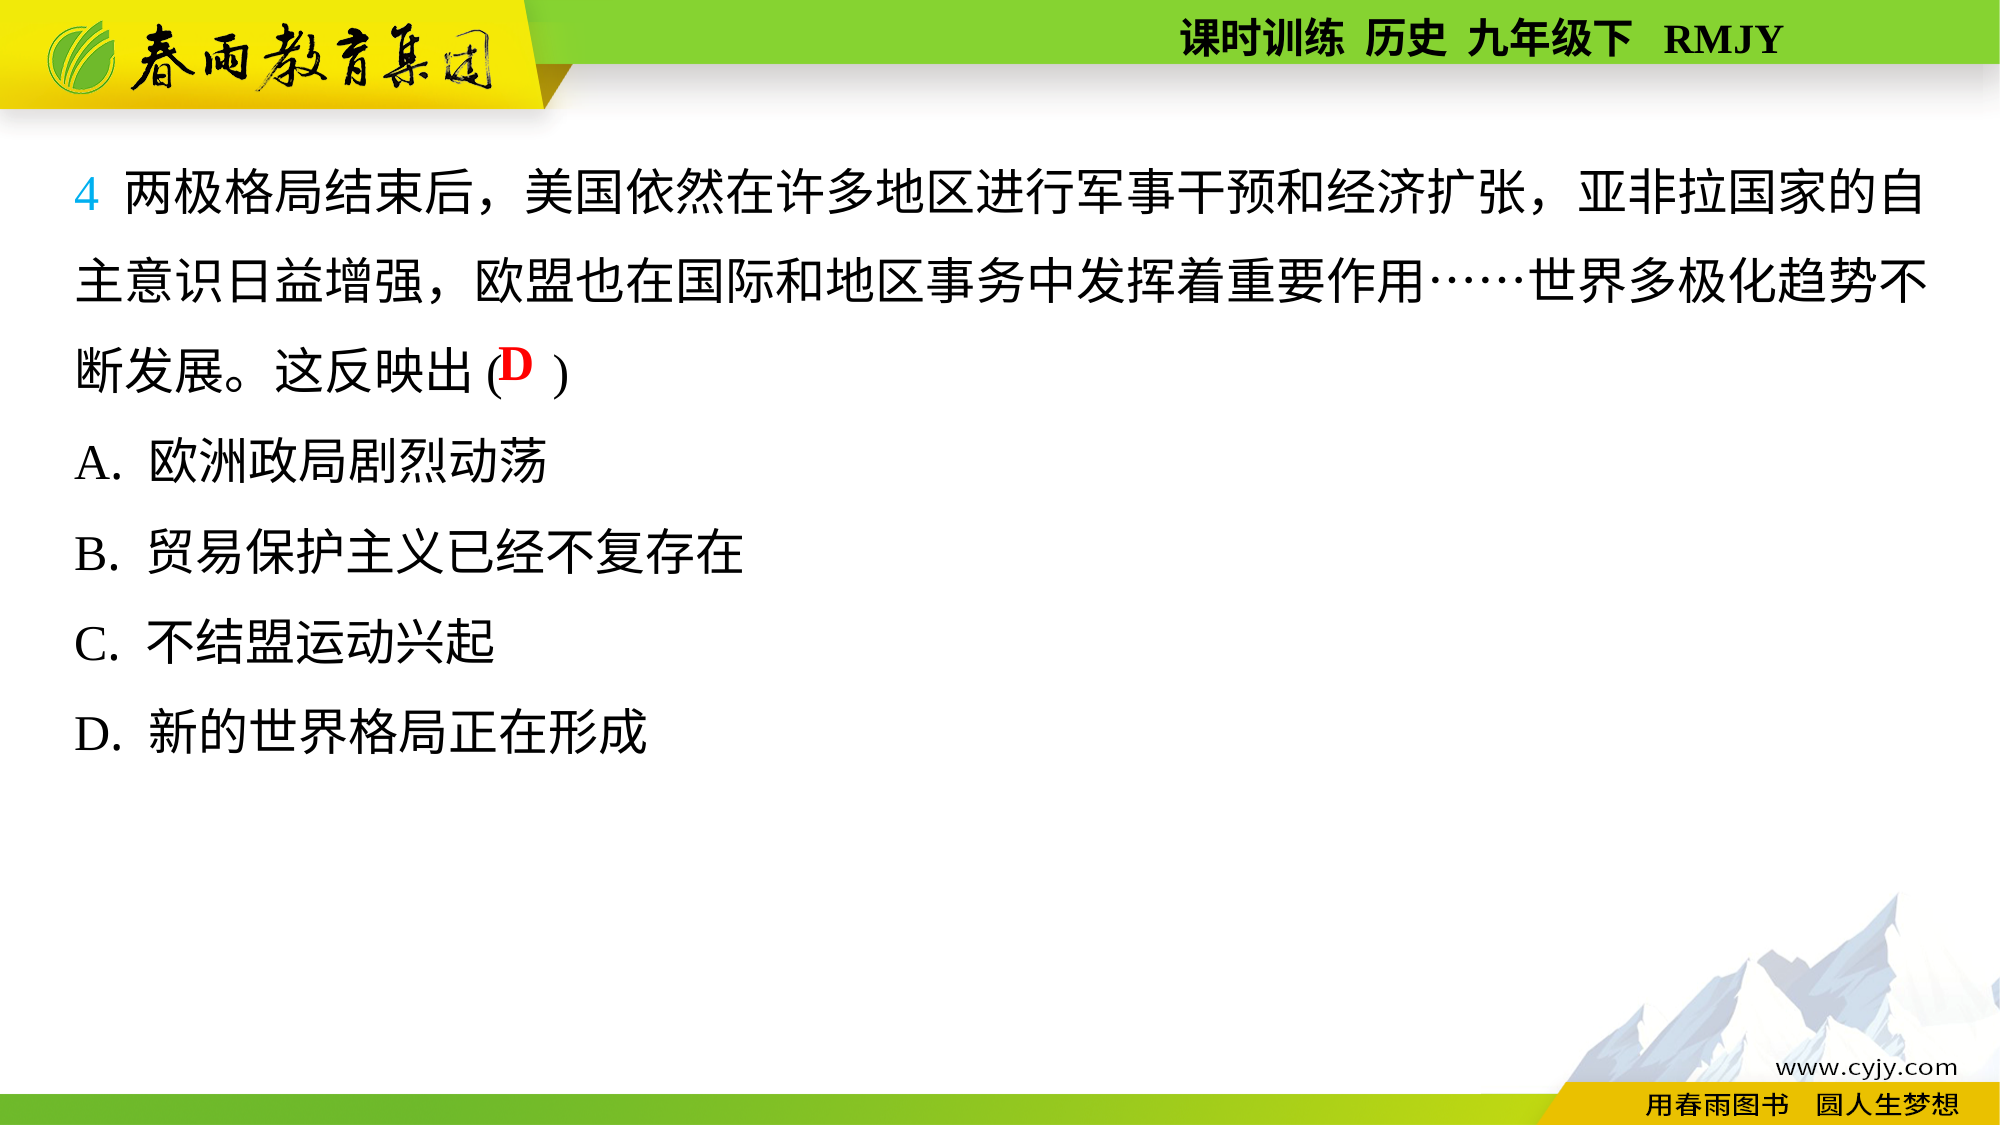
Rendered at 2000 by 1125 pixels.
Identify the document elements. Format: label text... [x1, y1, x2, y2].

picture [0, 0, 2000, 1125]
text_box D [483, 323, 550, 399]
list 4 两极格局结束后，美国依然在许多地区进行军事干预和经济扩张，亚非拉国家的自主意识日益增强，欧盟也在国际和地区事务中发挥着重要作用……世界多极化趋势不断发展。这反映出( ) A. 欧洲政局剧烈动荡 B. 贸易保护主义已经不复存在 C. 不结盟运动兴起 D. 新的世界格局正在形成 [59, 122, 1944, 774]
